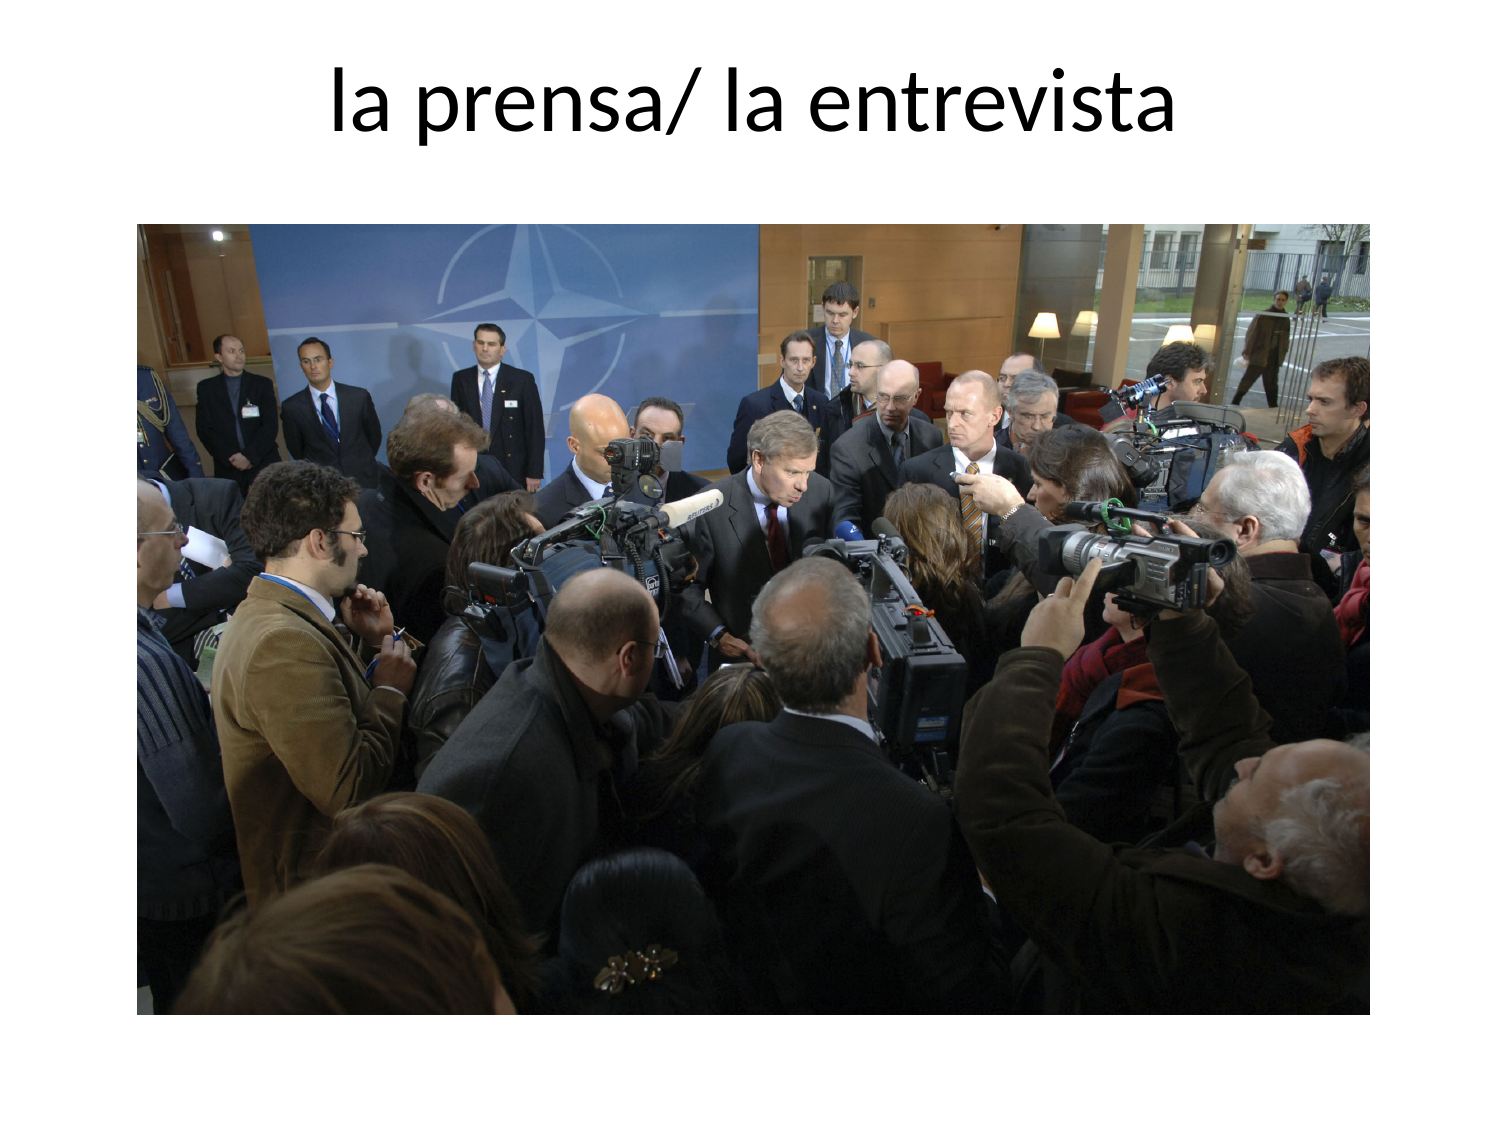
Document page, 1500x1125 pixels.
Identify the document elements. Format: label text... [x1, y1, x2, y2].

title la prensa/ la entrevista [78, 1, 1429, 190]
picture [137, 224, 1371, 1016]
